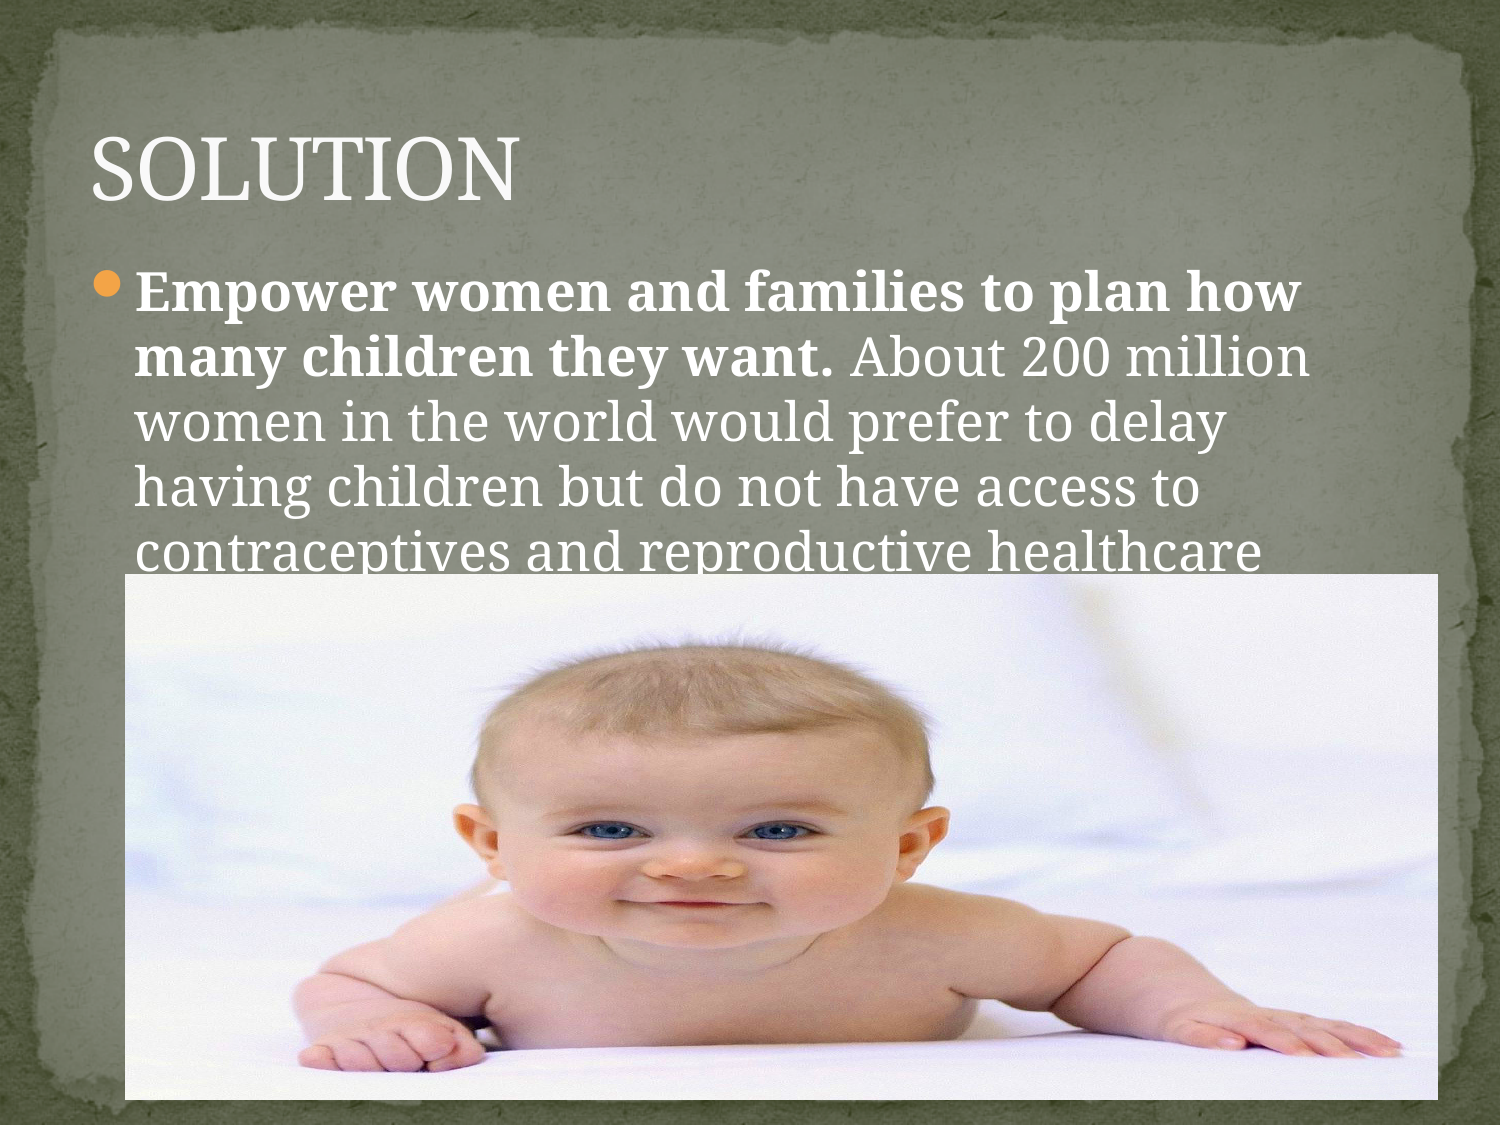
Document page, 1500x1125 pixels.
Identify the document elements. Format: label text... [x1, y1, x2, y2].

picture [124, 574, 1438, 1101]
title SOLUTION [74, 24, 1425, 225]
list Empower women and families to plan how many children they want. About 200 million women in the world would prefer to delay having children but do not have access to contraceptives and reproductive healthcare [75, 249, 1425, 1000]
